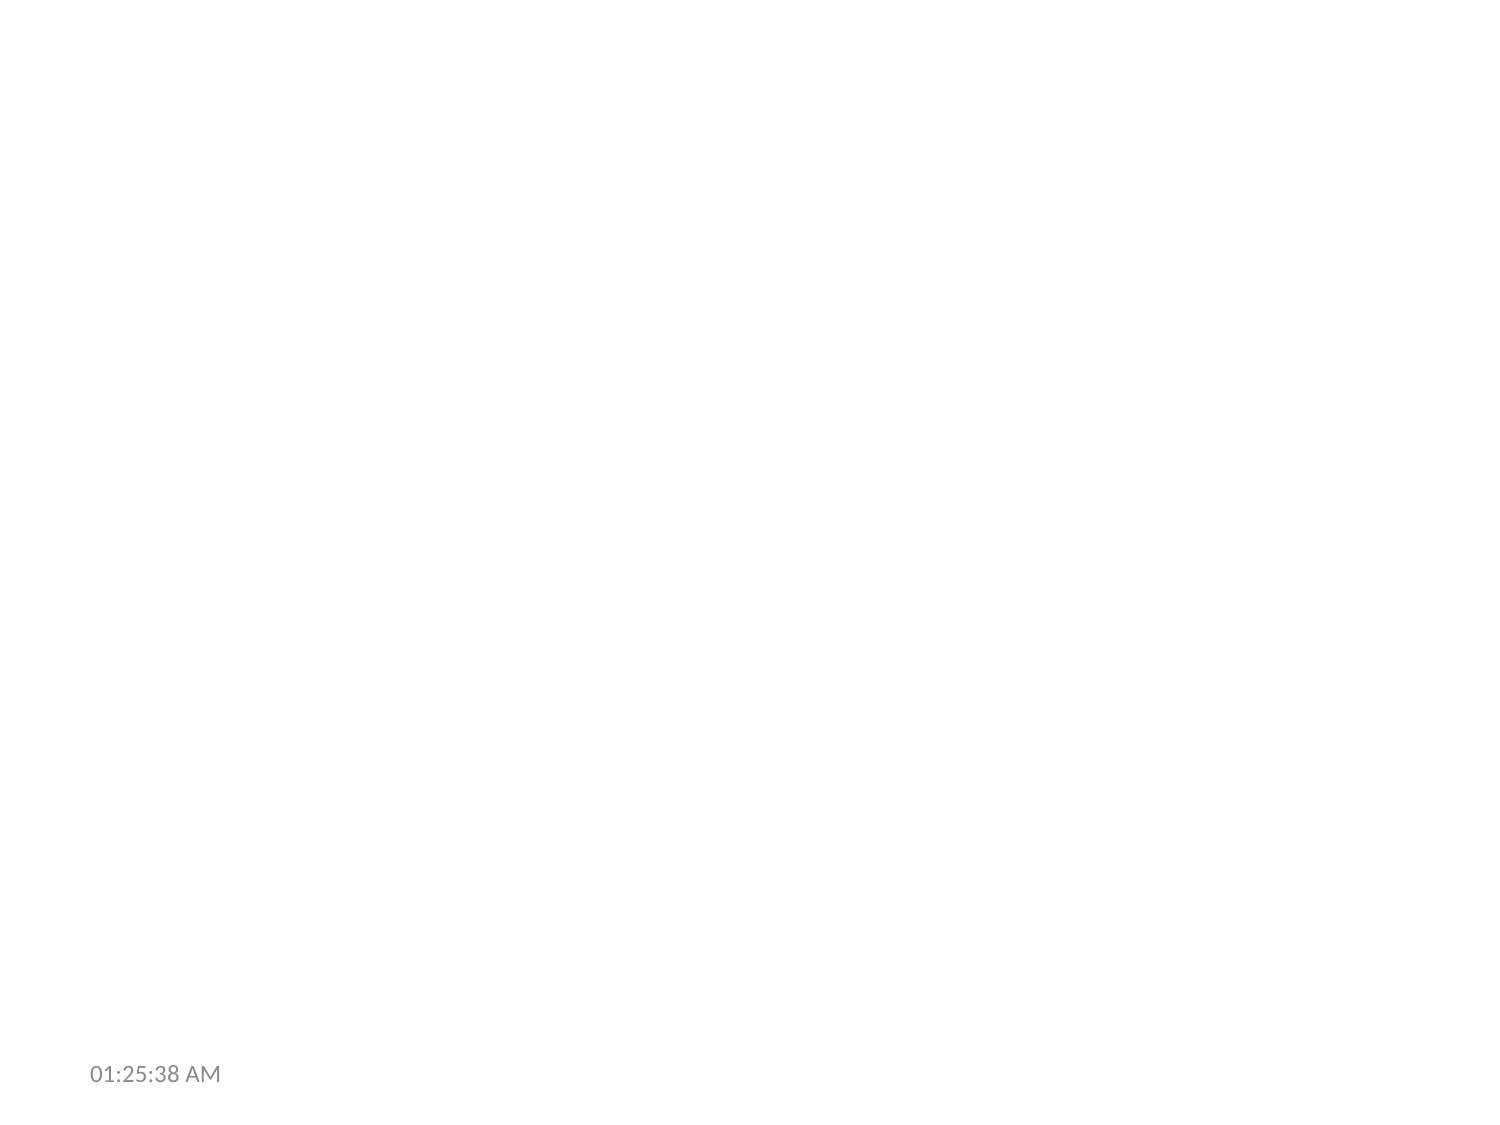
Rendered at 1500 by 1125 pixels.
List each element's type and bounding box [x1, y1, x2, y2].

slide_number [75, 1042, 425, 1103]
